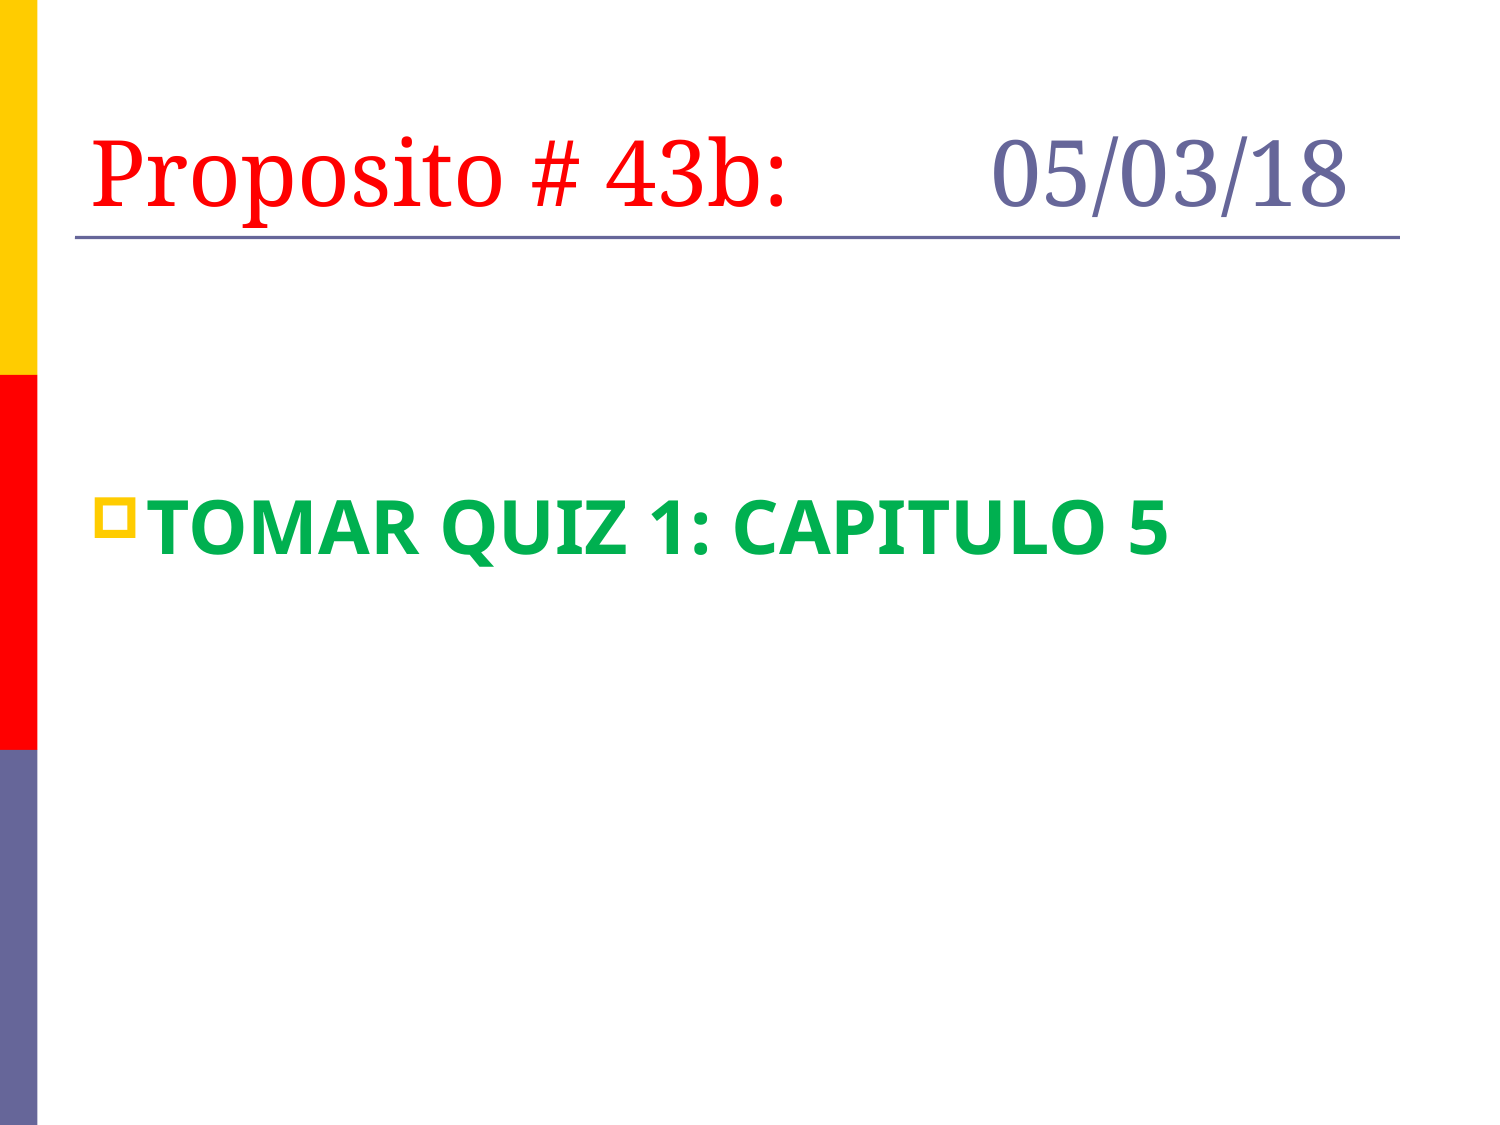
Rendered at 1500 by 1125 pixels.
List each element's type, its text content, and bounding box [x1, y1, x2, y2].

title Proposito # 43b: 05/03/18 [75, 45, 1425, 233]
list TOMAR QUIZ 1: CAPITULO 5 [75, 262, 1425, 1006]
